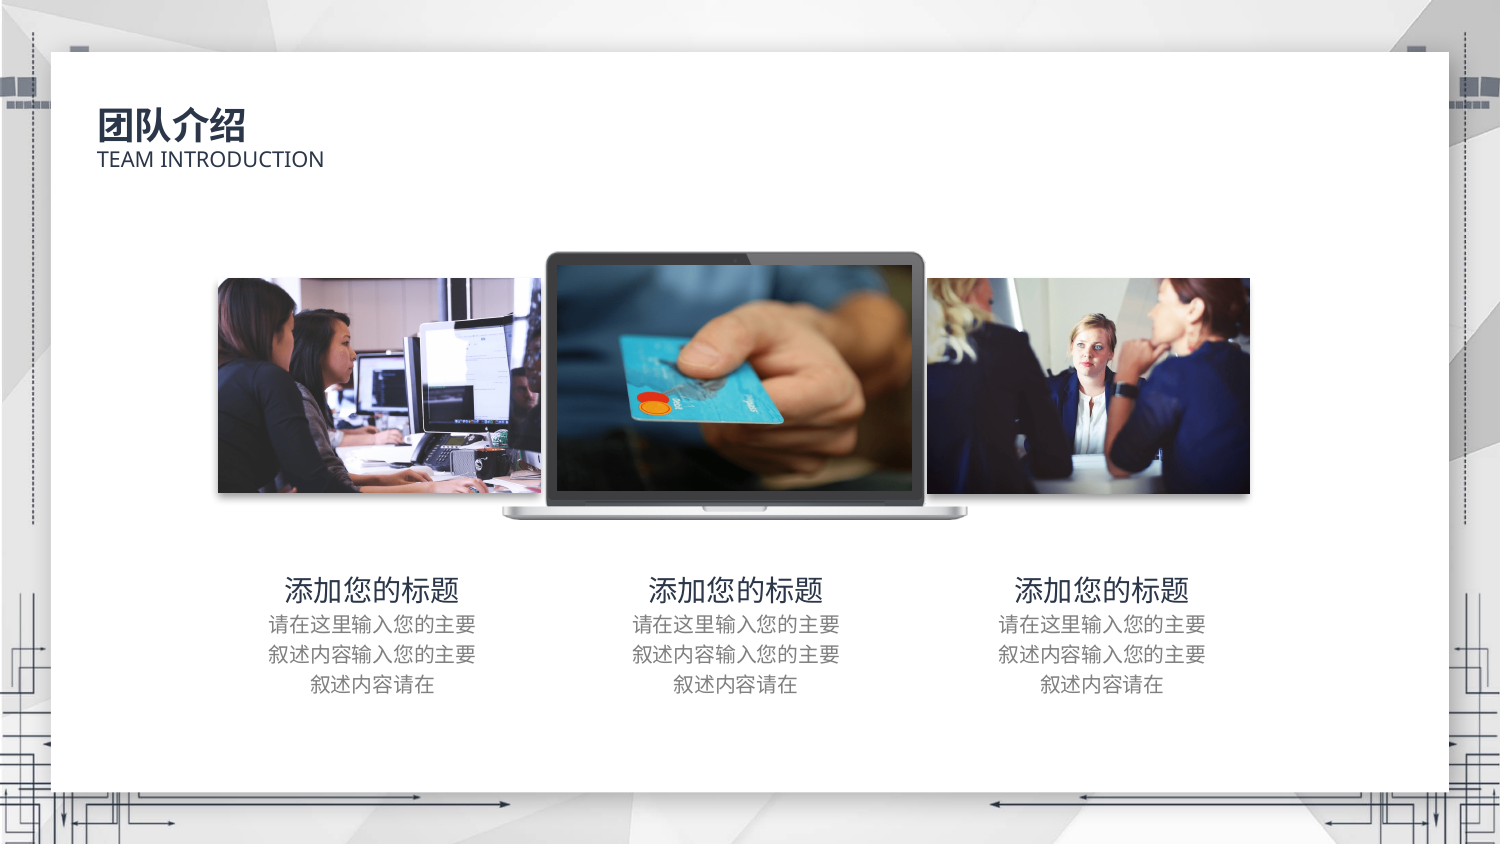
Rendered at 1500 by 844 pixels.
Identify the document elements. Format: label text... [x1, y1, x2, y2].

text_box 添加您的标题 请在这里输入您的主要叙述内容输入您的主要叙述内容请在 [609, 557, 863, 705]
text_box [96, 90, 341, 177]
picture [0, 0, 1500, 844]
text_box 添加您的标题 请在这里输入您的主要叙述内容输入您的主要叙述内容请在 [975, 557, 1229, 705]
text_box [498, 251, 970, 520]
text_box 添加您的标题 请在这里输入您的主要叙述内容输入您的主要叙述内容请在 [245, 557, 499, 705]
